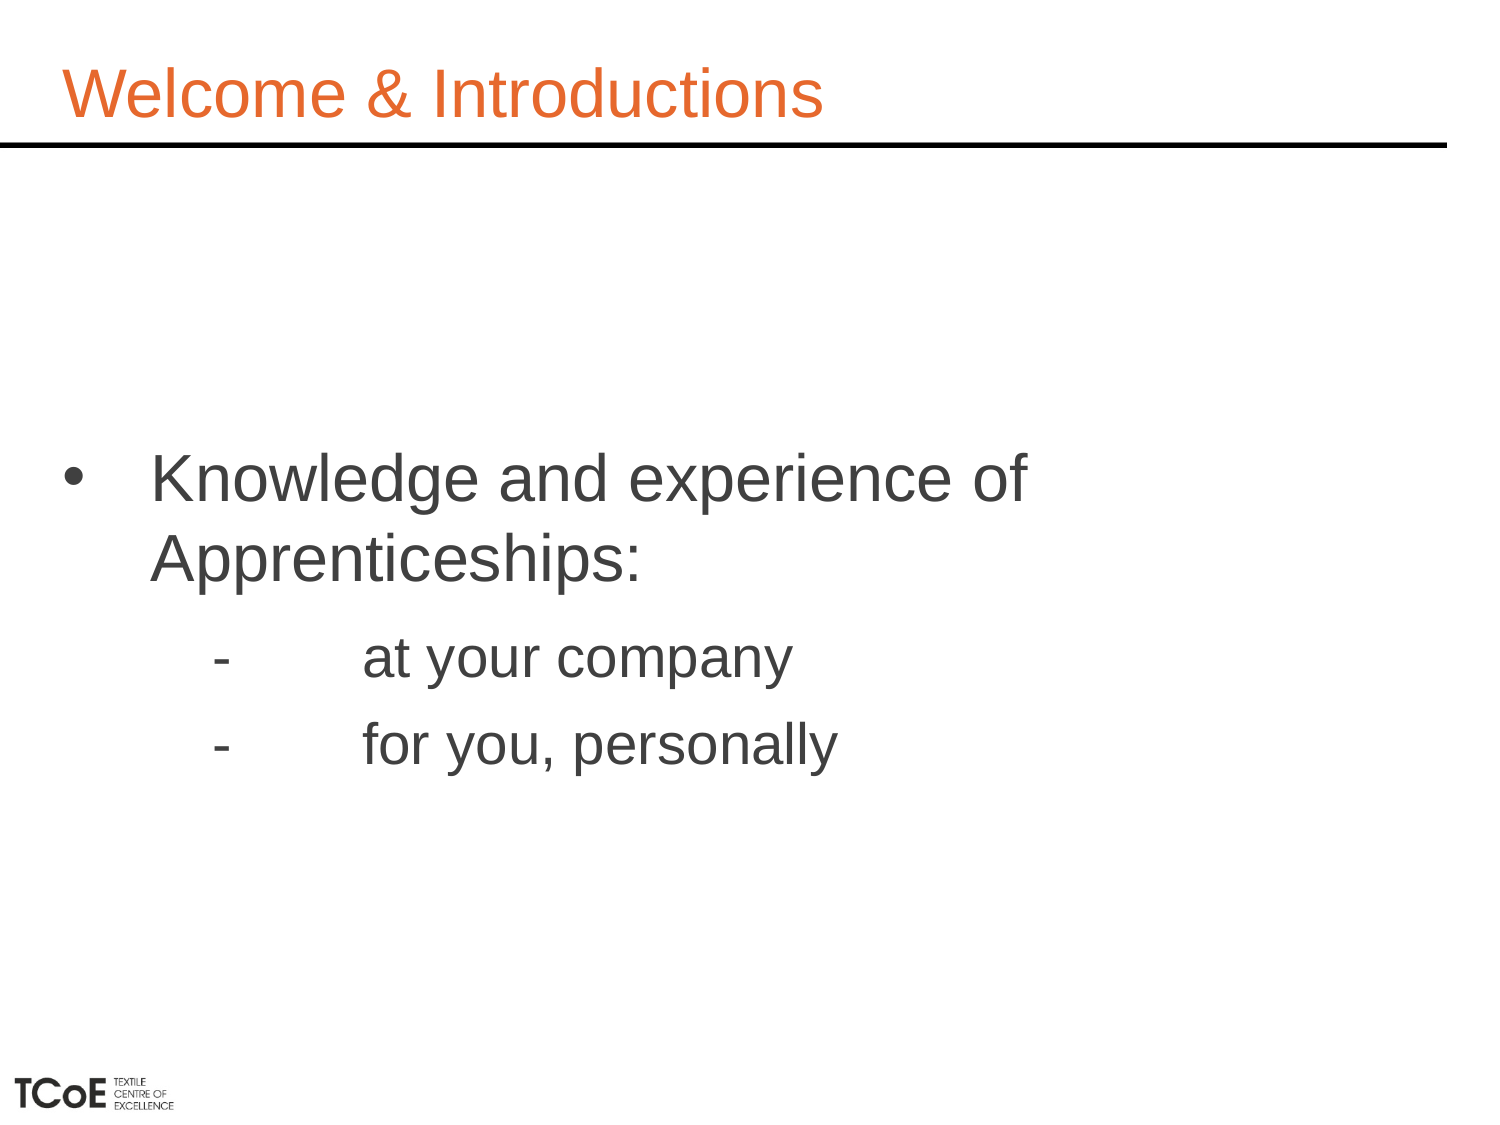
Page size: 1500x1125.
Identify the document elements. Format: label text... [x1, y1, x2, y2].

picture [12, 1064, 47, 1115]
picture [0, 139, 1448, 152]
title Welcome & Introductions [47, 50, 1444, 143]
list Knowledge and experience of Apprenticeships: - at your company - for you, personally [47, 427, 1500, 1125]
